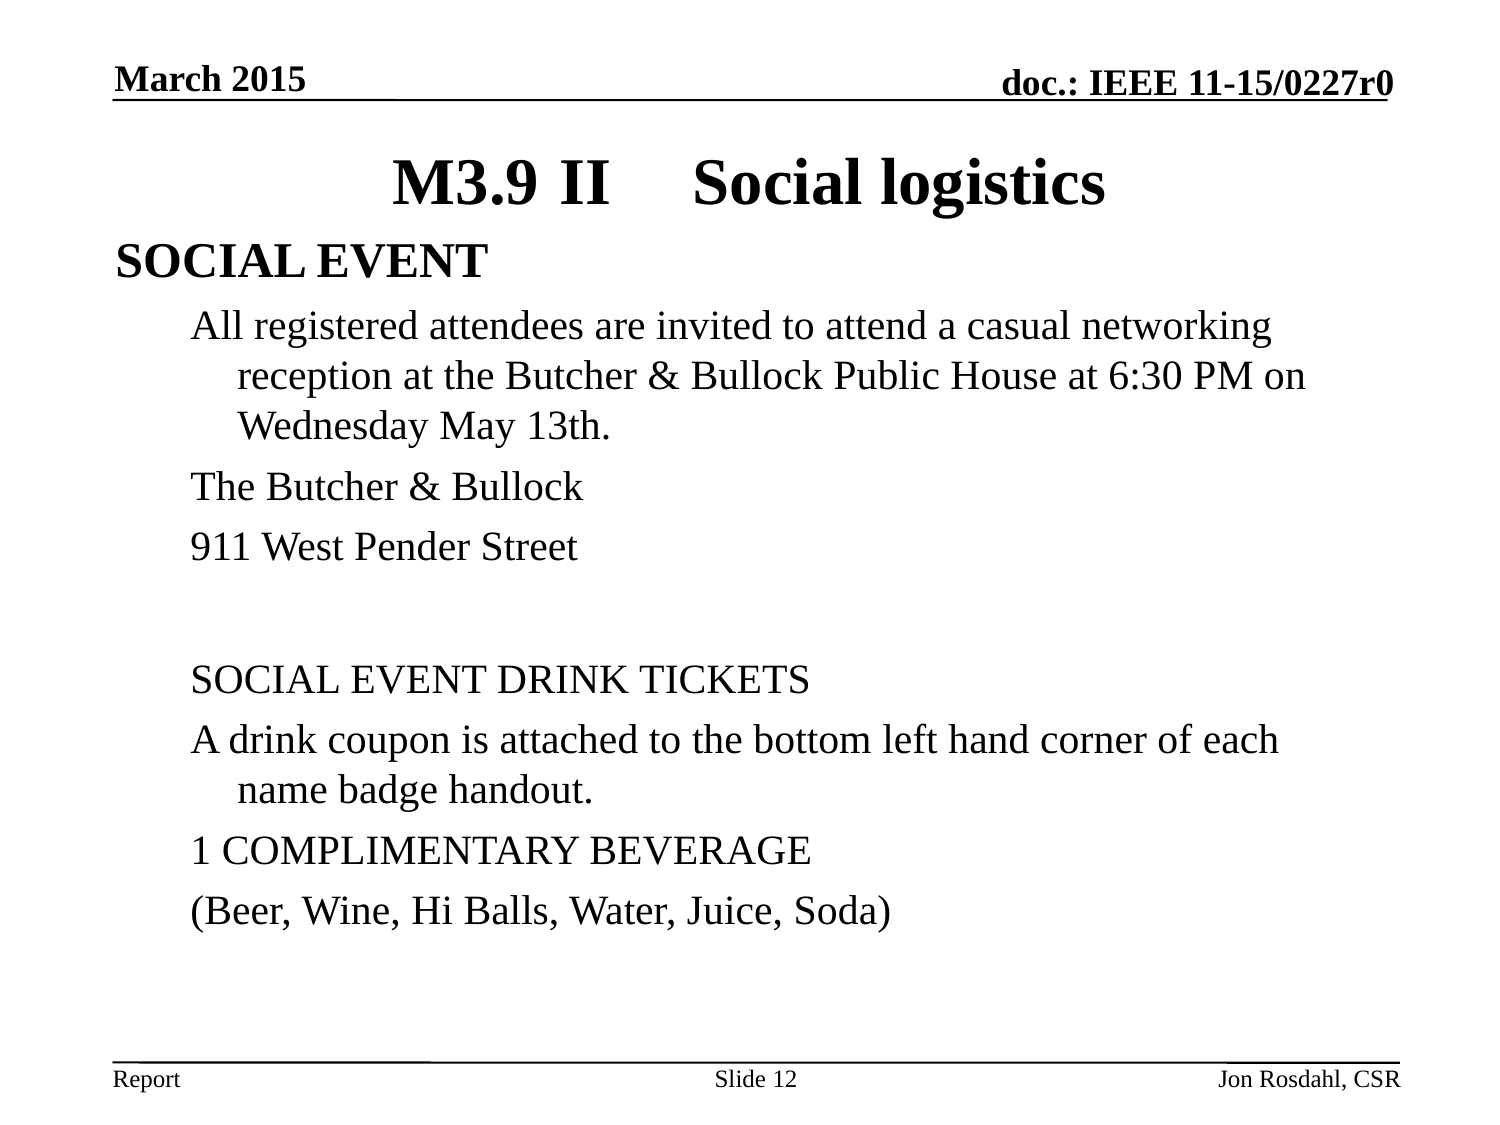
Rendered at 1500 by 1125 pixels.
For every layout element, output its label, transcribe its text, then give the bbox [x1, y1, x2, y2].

title M3.9 II Social logistics [112, 112, 1388, 219]
slide_number Slide 12 [712, 1061, 800, 1123]
list SOCIAL EVENT All registered attendees are invited to attend a casual networking reception at the Butcher & Bullock Public House at 6:30 PM on Wednesday May 13th. The Butcher & Bullock 911 West Pender Street SOCIAL EVENT DRINK TICKETS A drink coupon is attached to the bottom left hand corner of each name badge handout. 1 COMPLIMENTARY BEVERAGE (Beer, Wine, Hi Balls, Water, Juice, Soda) [100, 219, 1389, 1048]
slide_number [114, 54, 423, 100]
footer Jon Rosdahl, CSR [878, 1061, 1402, 1093]
